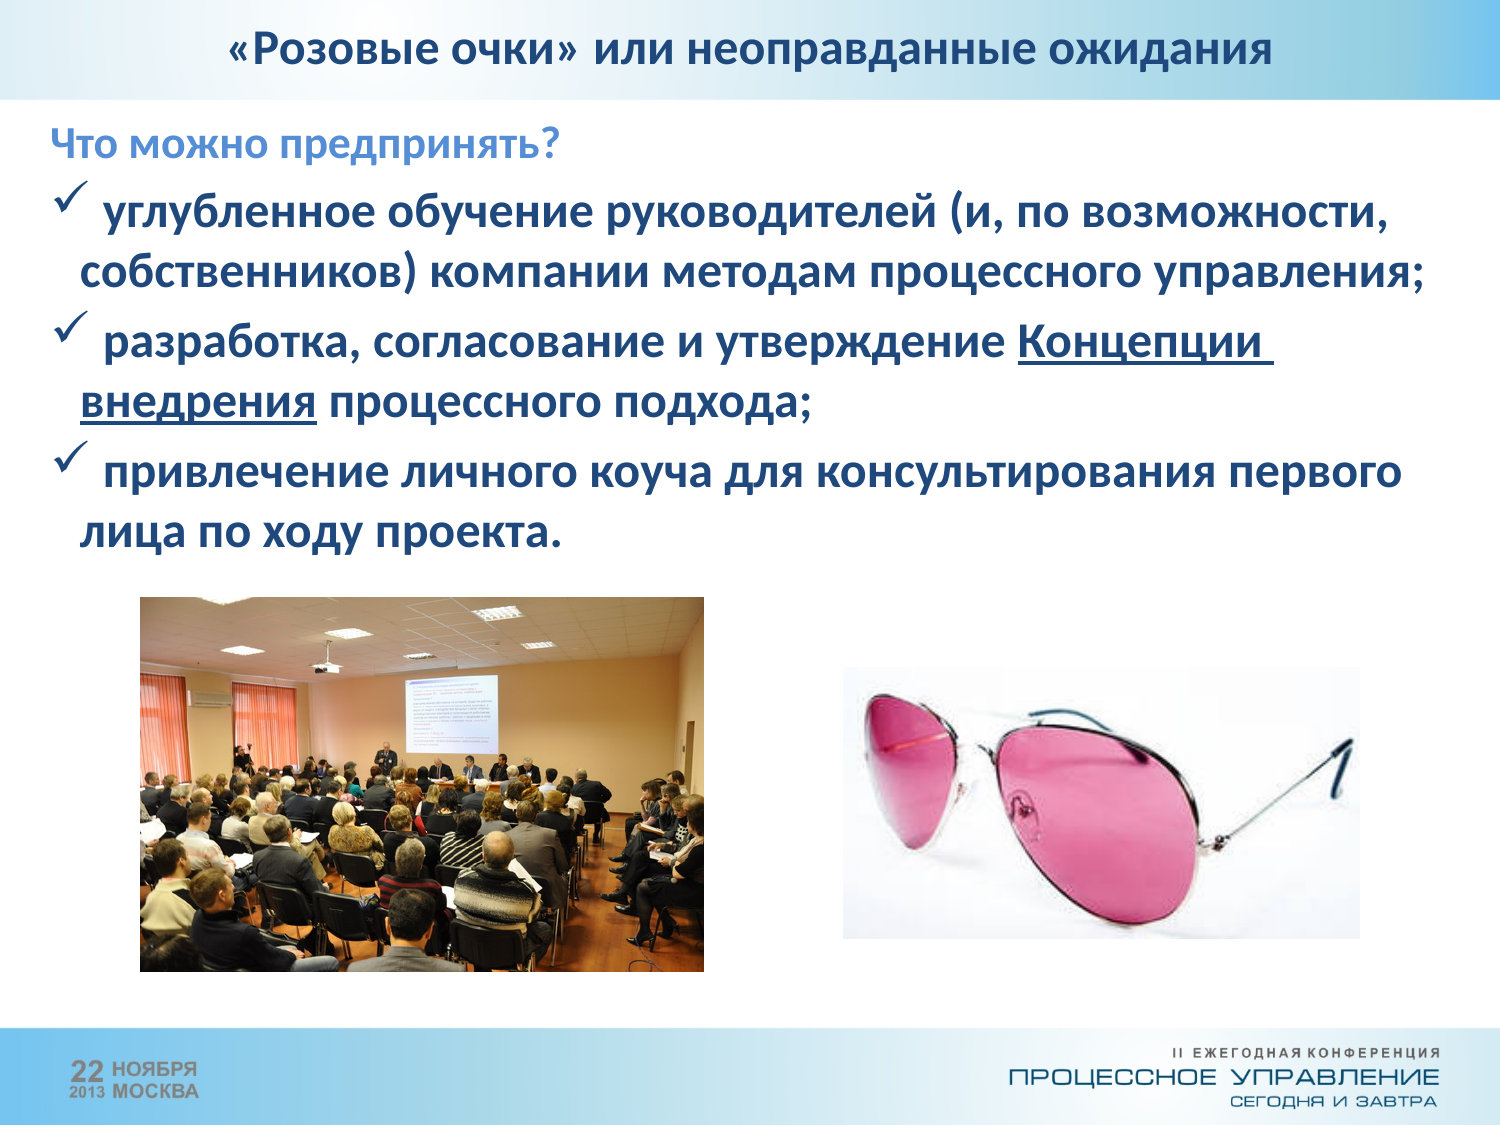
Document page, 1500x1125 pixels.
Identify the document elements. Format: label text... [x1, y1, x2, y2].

picture [0, 0, 1500, 1125]
list Что можно предпринять? углубленное обучение руководителей (и, по возможности, собственников) компании методам процессного управления; разработка, согласование и утверждение Концепции внедрения процессного подхода; привлечение личного коуча для консультирования первого лица по ходу проекта. [35, 105, 1477, 956]
list «Розовые очки» или неоправданные ожидания [29, 7, 1471, 107]
